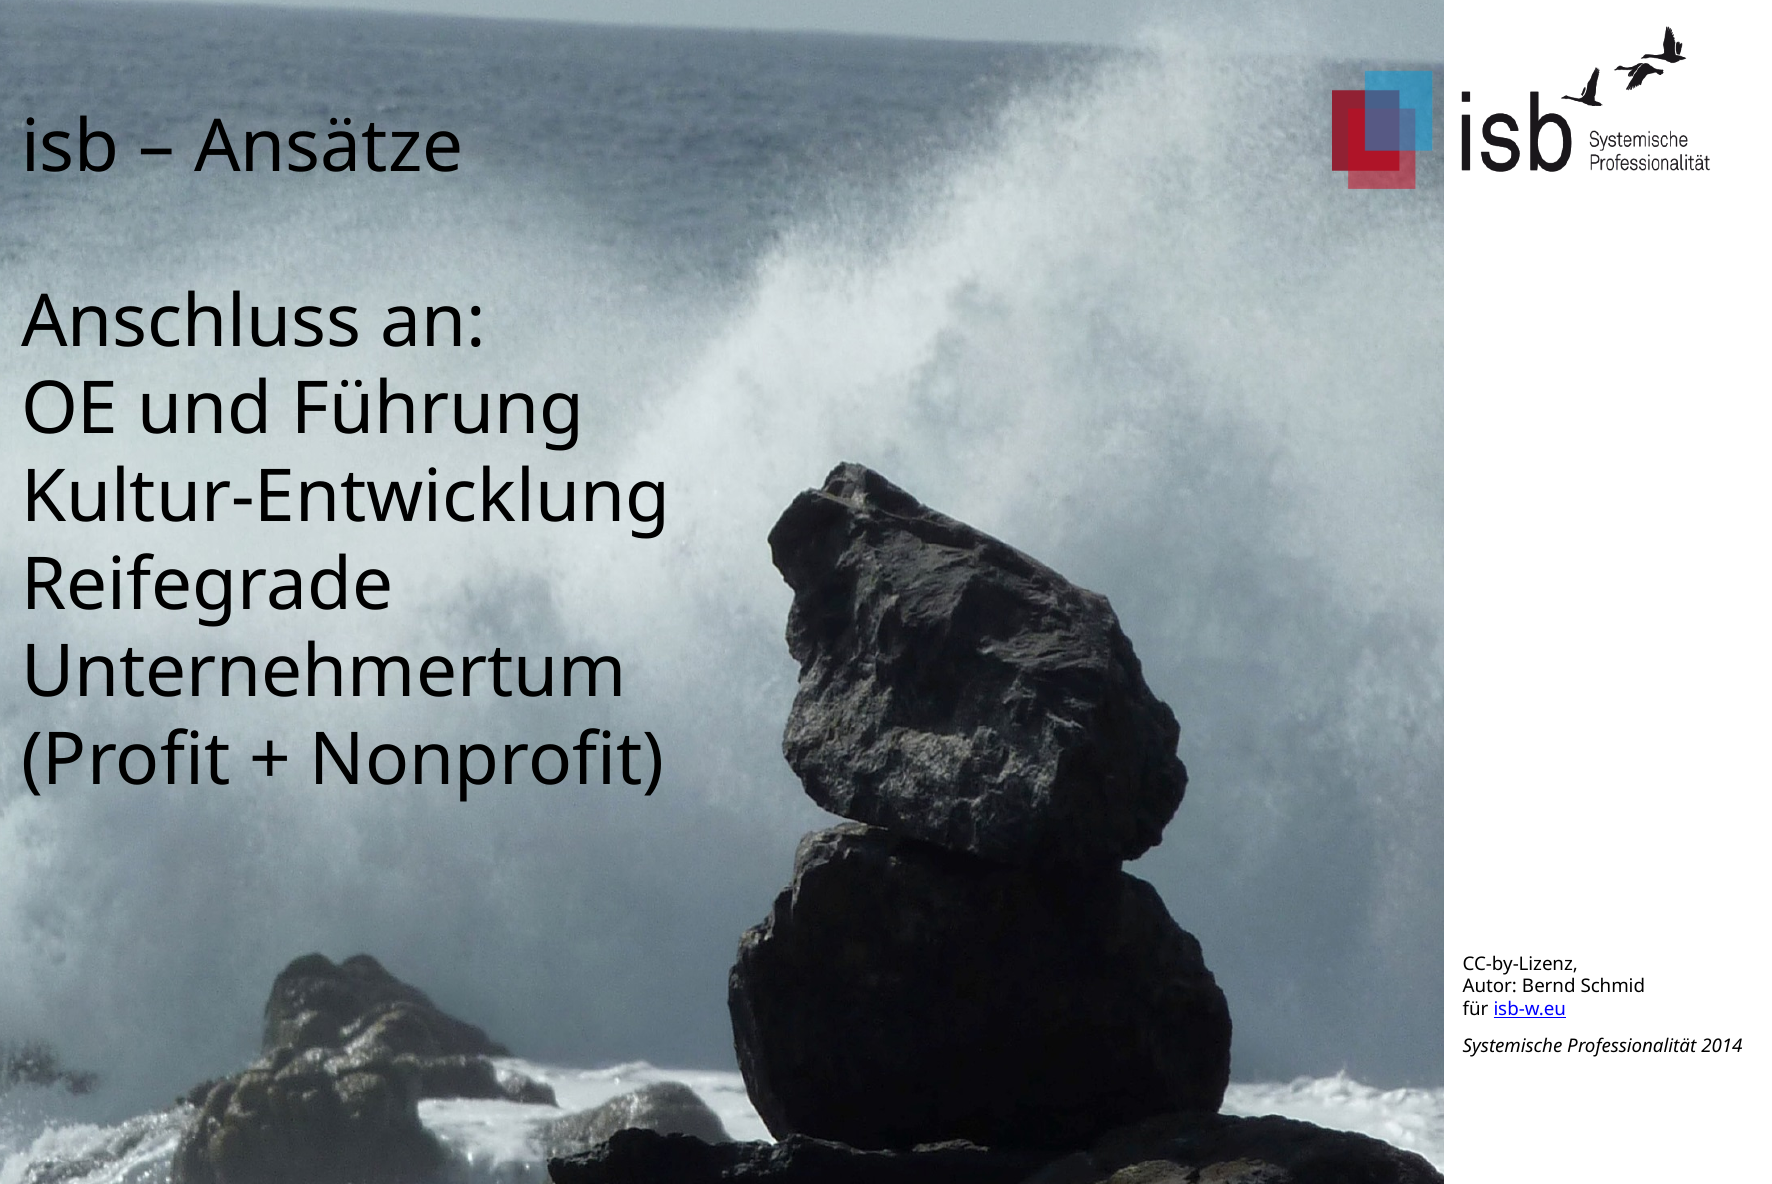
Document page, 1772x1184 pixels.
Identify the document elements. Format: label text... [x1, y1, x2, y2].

title isb – Ansätze Anschluss an: OE und Führung Kultur-Entwicklung Reifegrade Unternehmertum (Profit + Nonprofit) [2, 144, 761, 841]
picture [0, 0, 1725, 1184]
